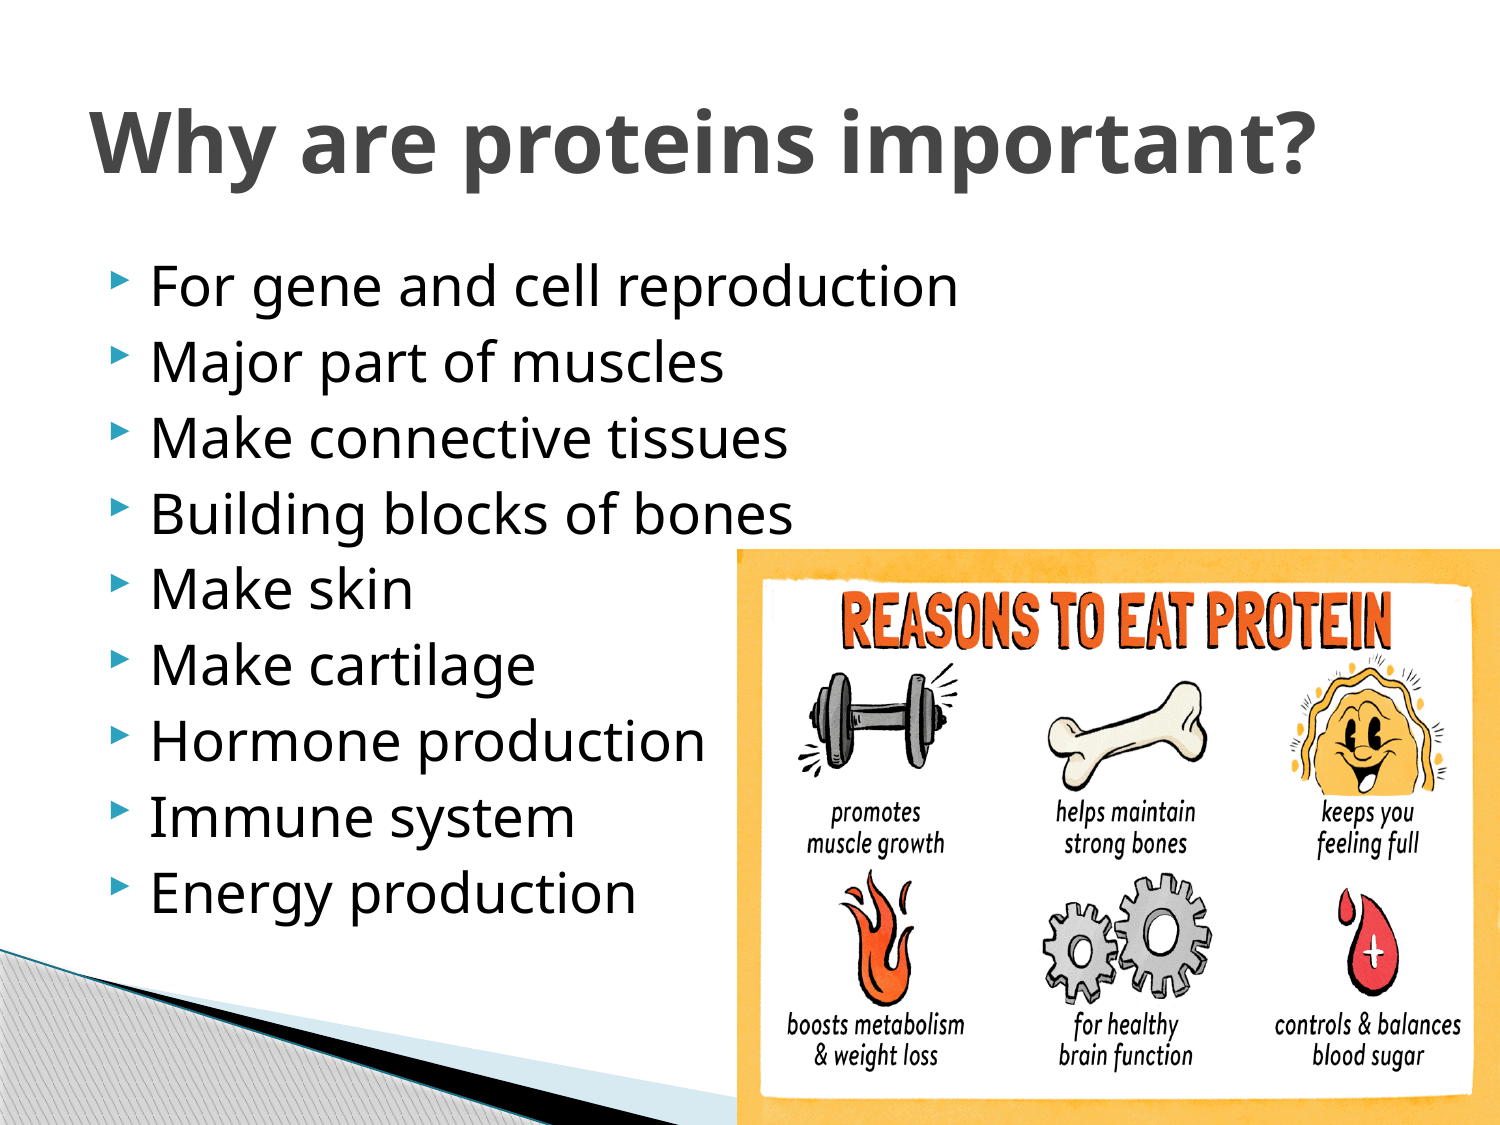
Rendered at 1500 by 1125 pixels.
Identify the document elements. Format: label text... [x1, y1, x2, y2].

list For gene and cell reproduction Major part of muscles Make connective tissues Building blocks of bones Make skin Make cartilage Hormone production Immune system Energy production [75, 243, 1425, 986]
title Why are proteins important? [75, 45, 1425, 233]
picture [737, 549, 1500, 1125]
